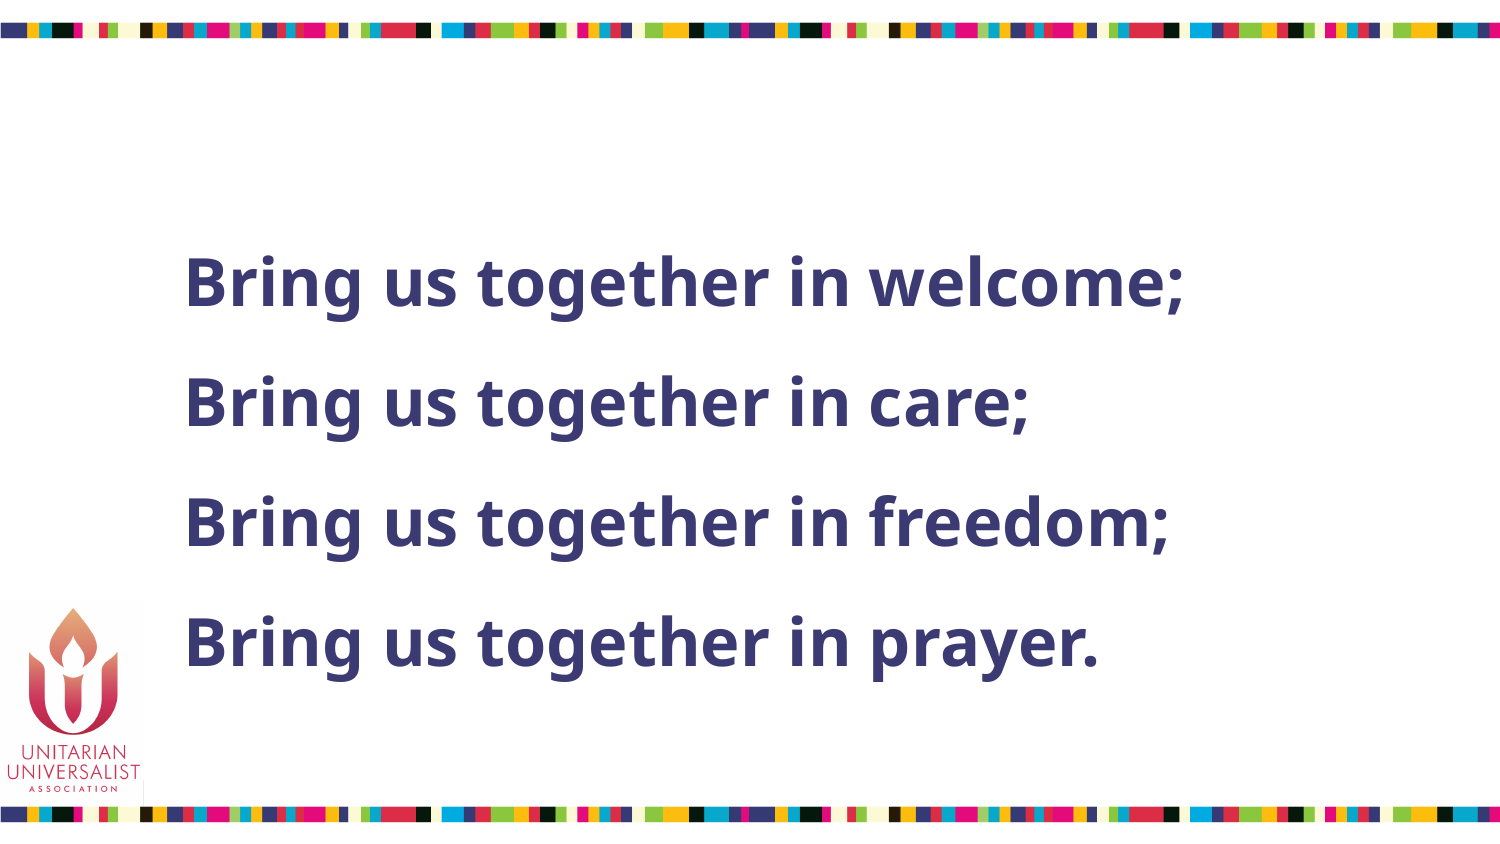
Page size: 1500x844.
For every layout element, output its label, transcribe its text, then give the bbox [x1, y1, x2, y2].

picture [0, 22, 1500, 40]
text_box Bring us together in welcome; Bring us together in care; Bring us together in freedom; Bring us together in prayer. [168, 184, 1421, 695]
picture [0, 600, 1500, 824]
